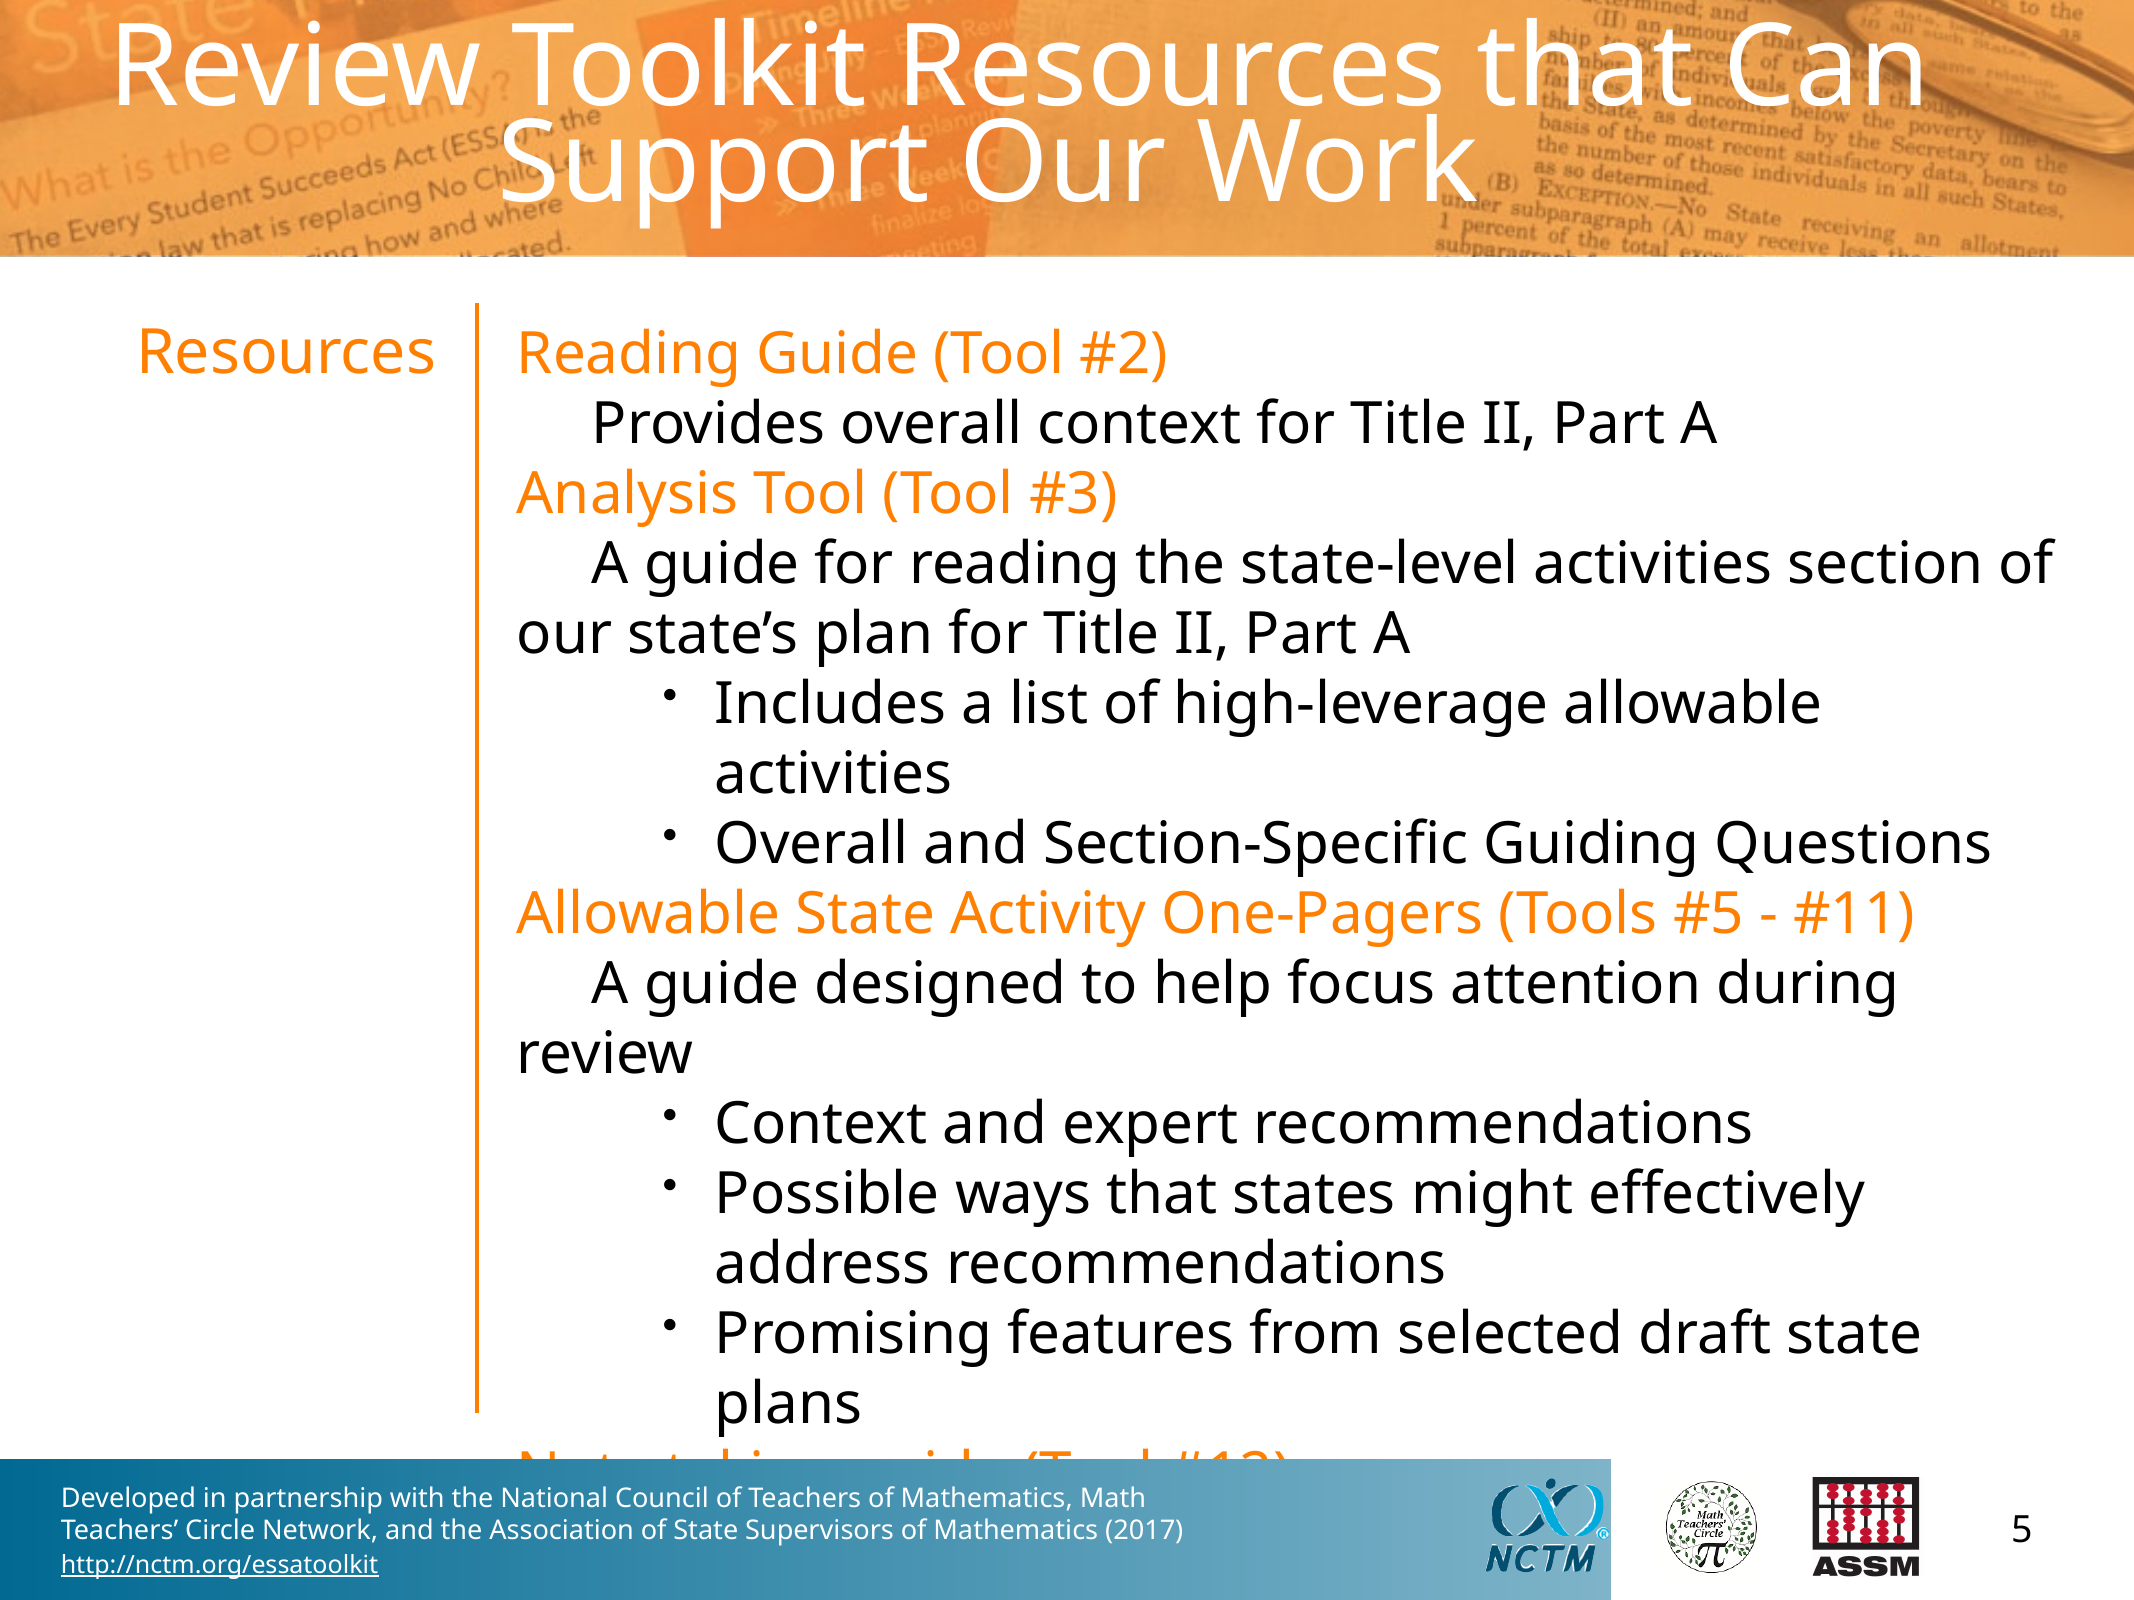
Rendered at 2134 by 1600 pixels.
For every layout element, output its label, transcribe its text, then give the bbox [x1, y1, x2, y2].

slide_number 5 [1979, 1495, 2064, 1560]
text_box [1485, 1477, 1925, 1577]
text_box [0, 1459, 1612, 1600]
text_box Reading Guide (Tool #2) Provides overall context for Title II, Part A Analysis Tool (Tool #3) A guide for reading the state-level activities section of our state’s plan for Title II, Part A Includes a list of high-leverage allowable activities Overall and Section-Specific Guiding Questions Allowable State Activity One-Pagers (Tools #5 - #11) A guide designed to help focus attention during review Context and expert recommendations Possible ways that states might effectively address recommendations Promising features from selected draft state plans Note taking guide (Tool #12) [508, 307, 2064, 1428]
text_box Resources [31, 302, 445, 877]
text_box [0, 0, 2134, 257]
